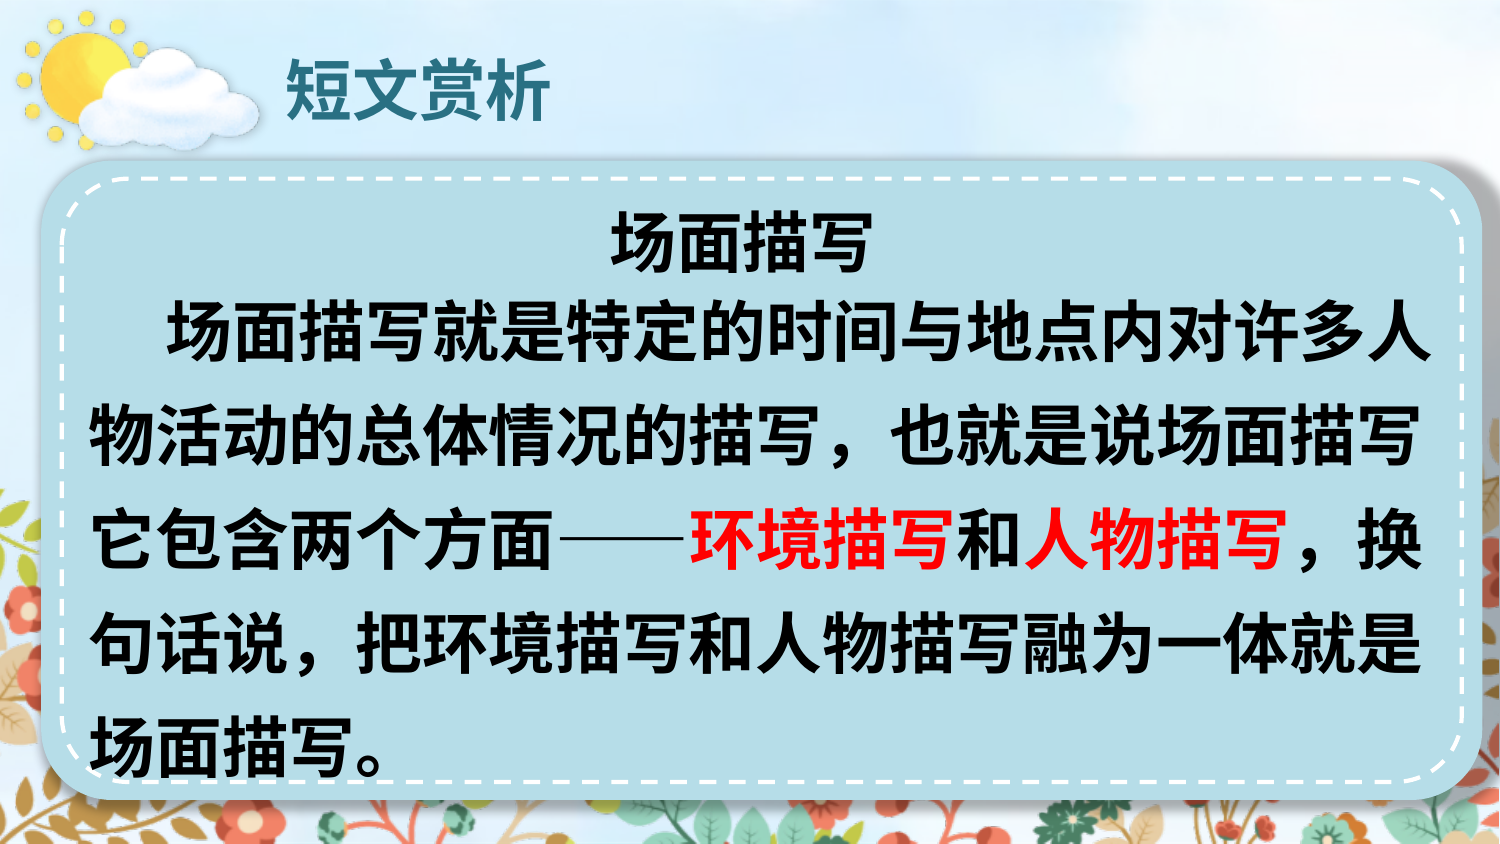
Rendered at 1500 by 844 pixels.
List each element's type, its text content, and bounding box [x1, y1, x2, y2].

text_box 场面描写 [503, 168, 982, 258]
picture [0, 1, 267, 158]
picture [0, 401, 1499, 844]
text_box 短文赏析 [271, 41, 576, 137]
text_box 场面描写就是特定的时间与地点内对许多人物活动的总体情况的描写，也就是说场面描写它包含两个方面——环境描写和人物描写，换句话说，把环境描写和人物描写融为一体就是场面描写。 [73, 258, 1459, 793]
